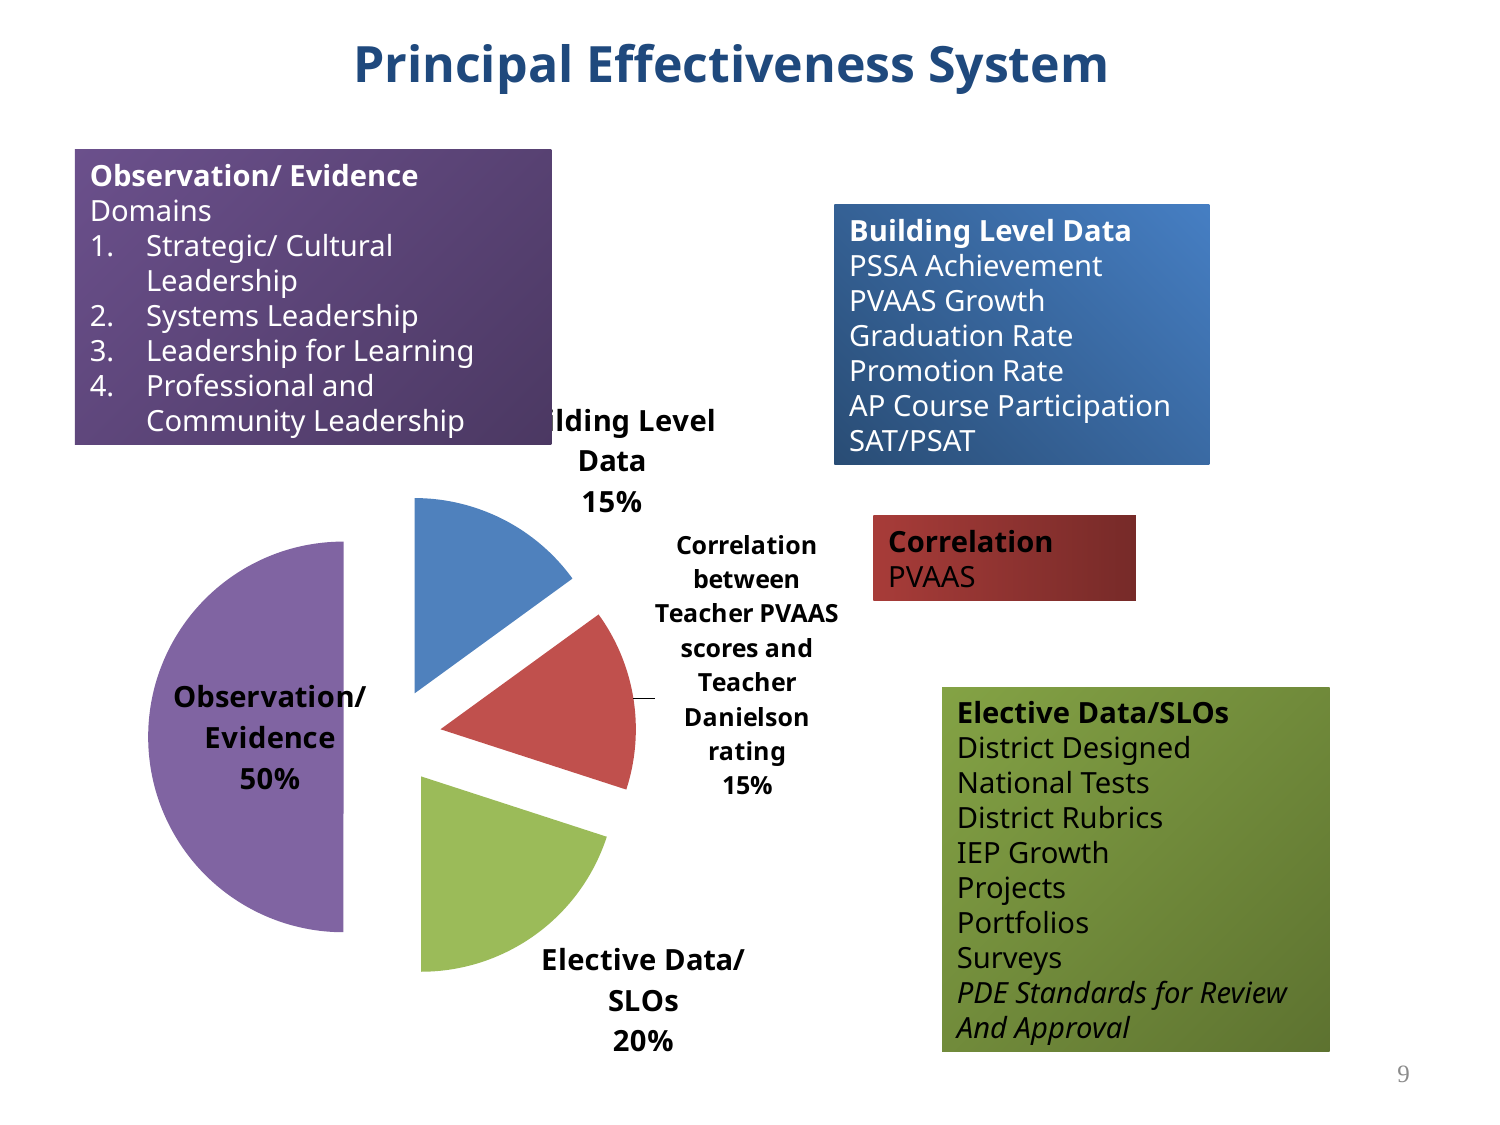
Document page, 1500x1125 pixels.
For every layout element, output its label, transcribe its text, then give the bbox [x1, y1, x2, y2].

text_box Elective Data/SLOs District Designed National Tests District Rubrics IEP Growth Projects Portfolios Surveys PDE Standards for Review And Approval [954, 687, 1330, 1052]
text_box Observation/ Evidence Domains Strategic/ Cultural Leadership Systems Leadership Leadership for Learning Professional and Community Leadership [74, 149, 552, 398]
chart [0, 399, 951, 1062]
slide_number 9 [1074, 1042, 1425, 1103]
text_box Building Level Data PSSA Achievement PVAAS Growth Graduation Rate Promotion Rate AP Course Participation SAT/PSAT [834, 204, 1210, 465]
text_box Principal Effectiveness System [249, 24, 1213, 100]
text_box Correlation PVAAS [954, 515, 1136, 601]
